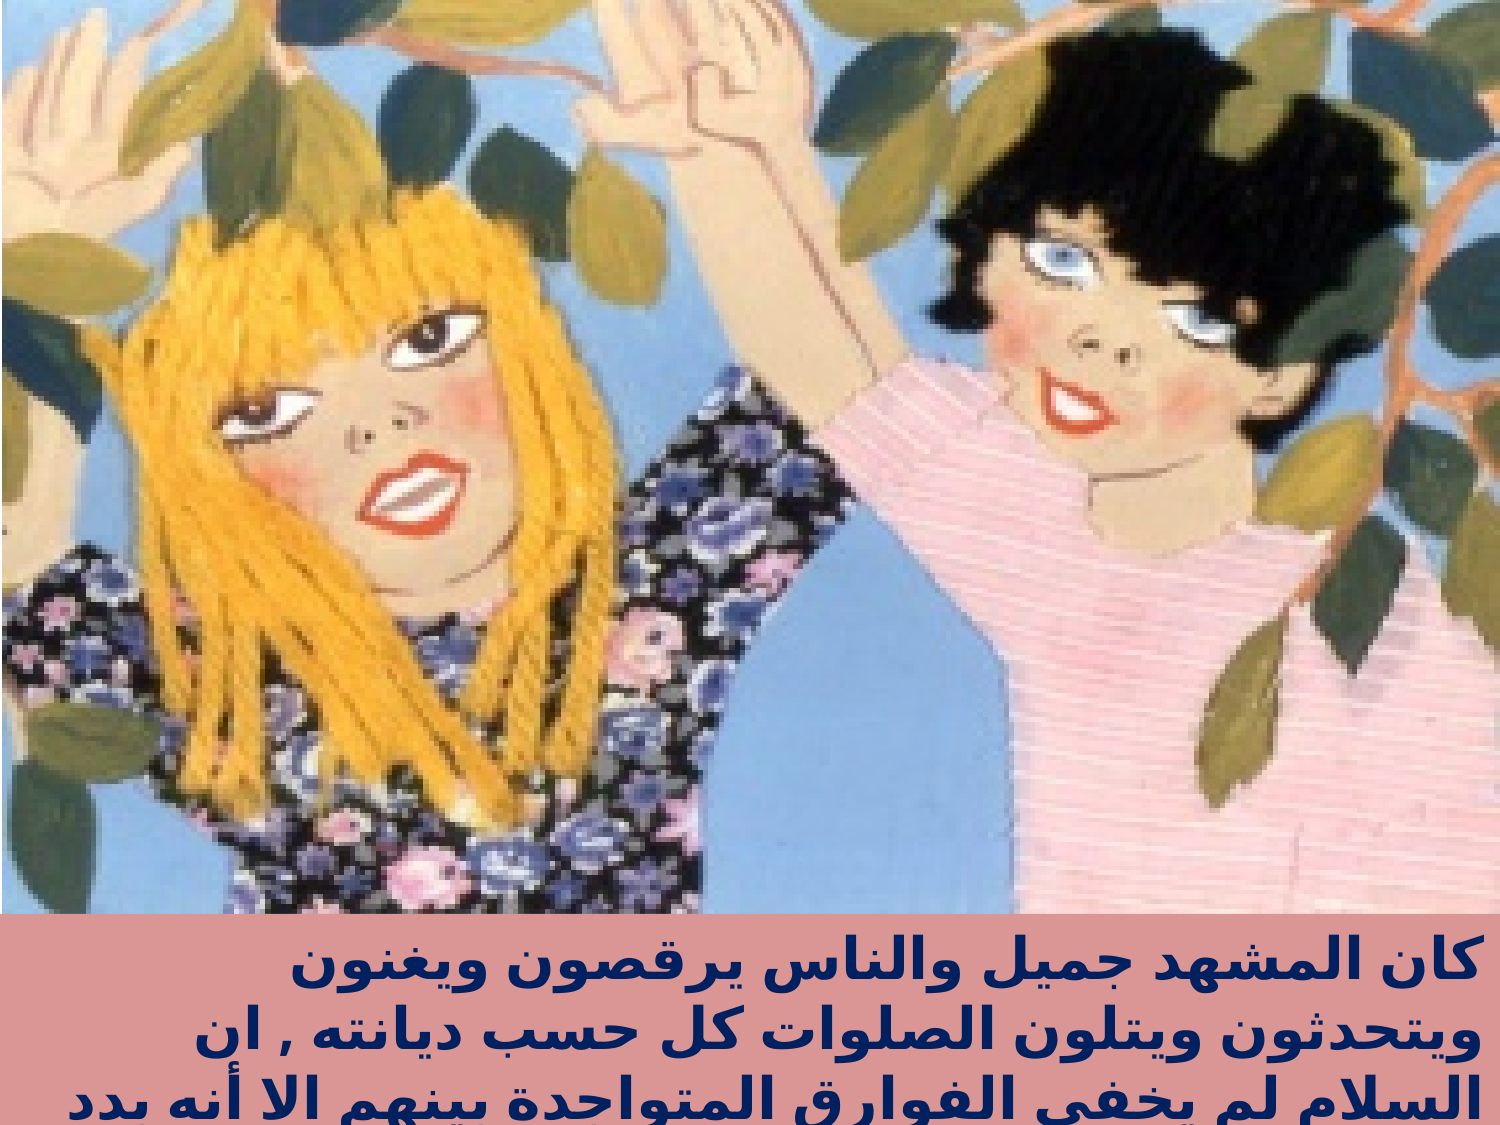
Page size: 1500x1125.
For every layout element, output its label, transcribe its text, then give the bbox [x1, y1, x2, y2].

picture [2, 0, 1500, 915]
text_box كان المشهد جميل والناس يرقصون ويغنون ويتحدثون ويتلون الصلوات كل حسب ديانته , ان السلام لم يخفي الفوارق المتواجدة بينهم الا أنه بدد الرغبة في سيادة كل منهم على الآخر. [0, 921, 1500, 1125]
